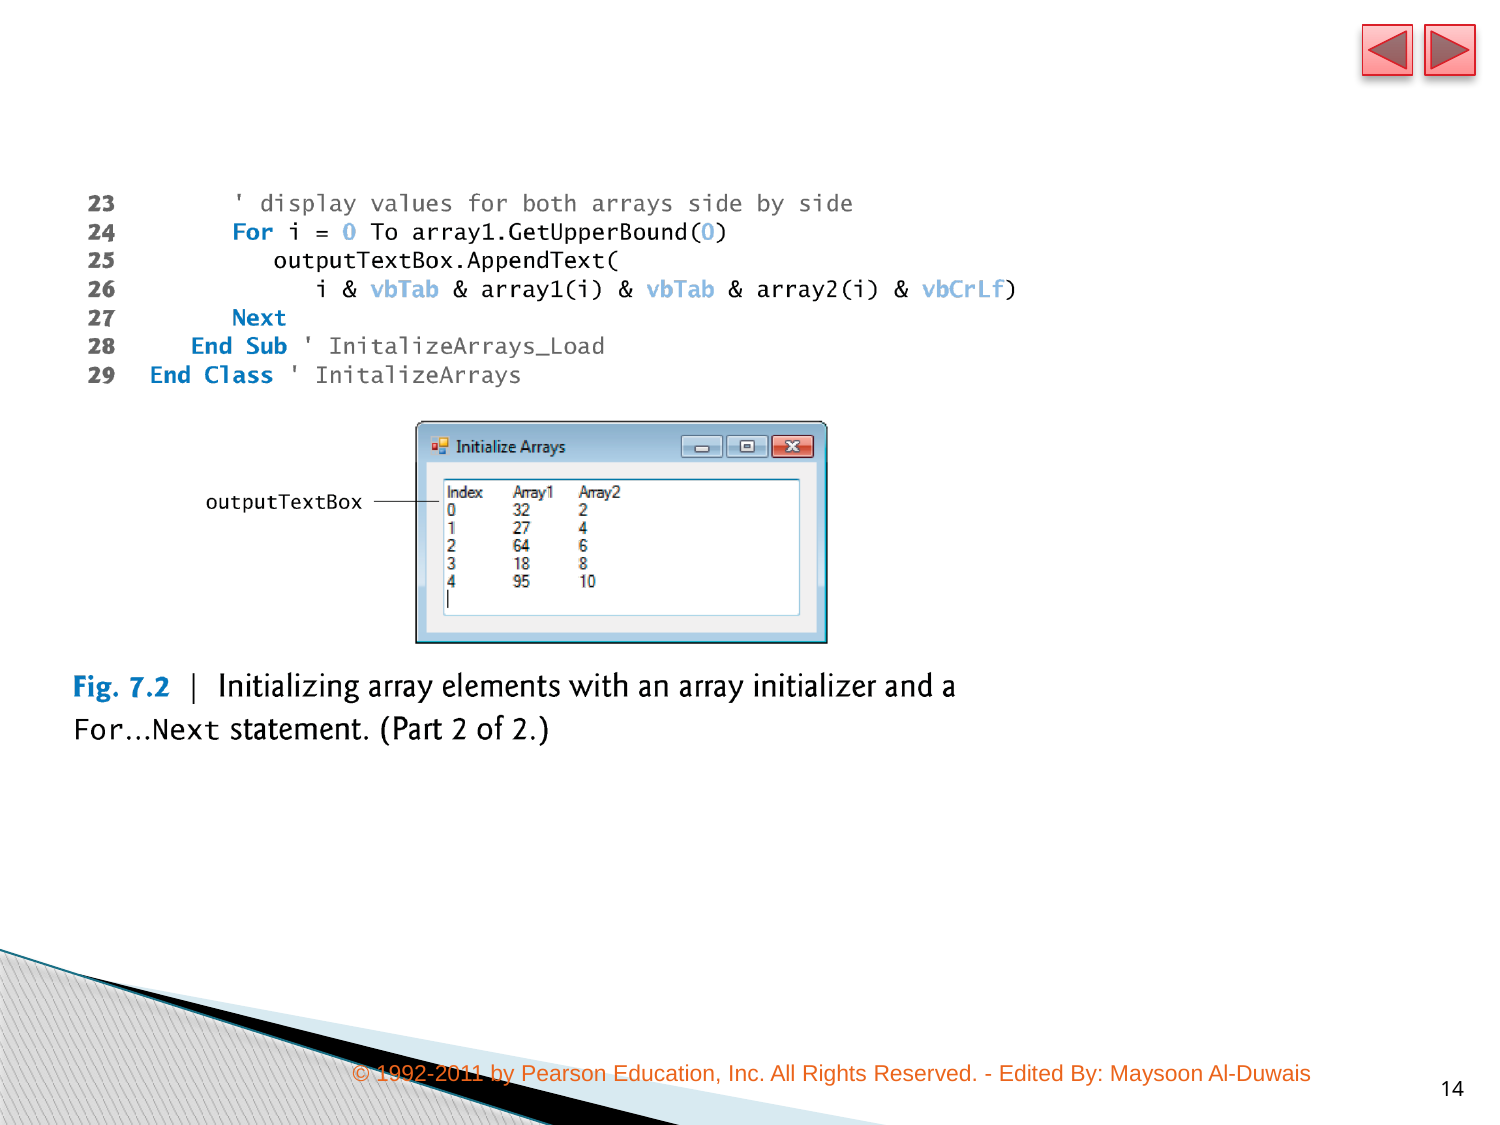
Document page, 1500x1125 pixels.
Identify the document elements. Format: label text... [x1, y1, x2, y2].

footer © 1992-2011 by Pearson Education, Inc. All Rights Reserved. - Edited By: Maysoon Al-Duwais [337, 1051, 1413, 1112]
slide_number 14 [1418, 1051, 1479, 1112]
picture [0, 106, 1500, 1018]
